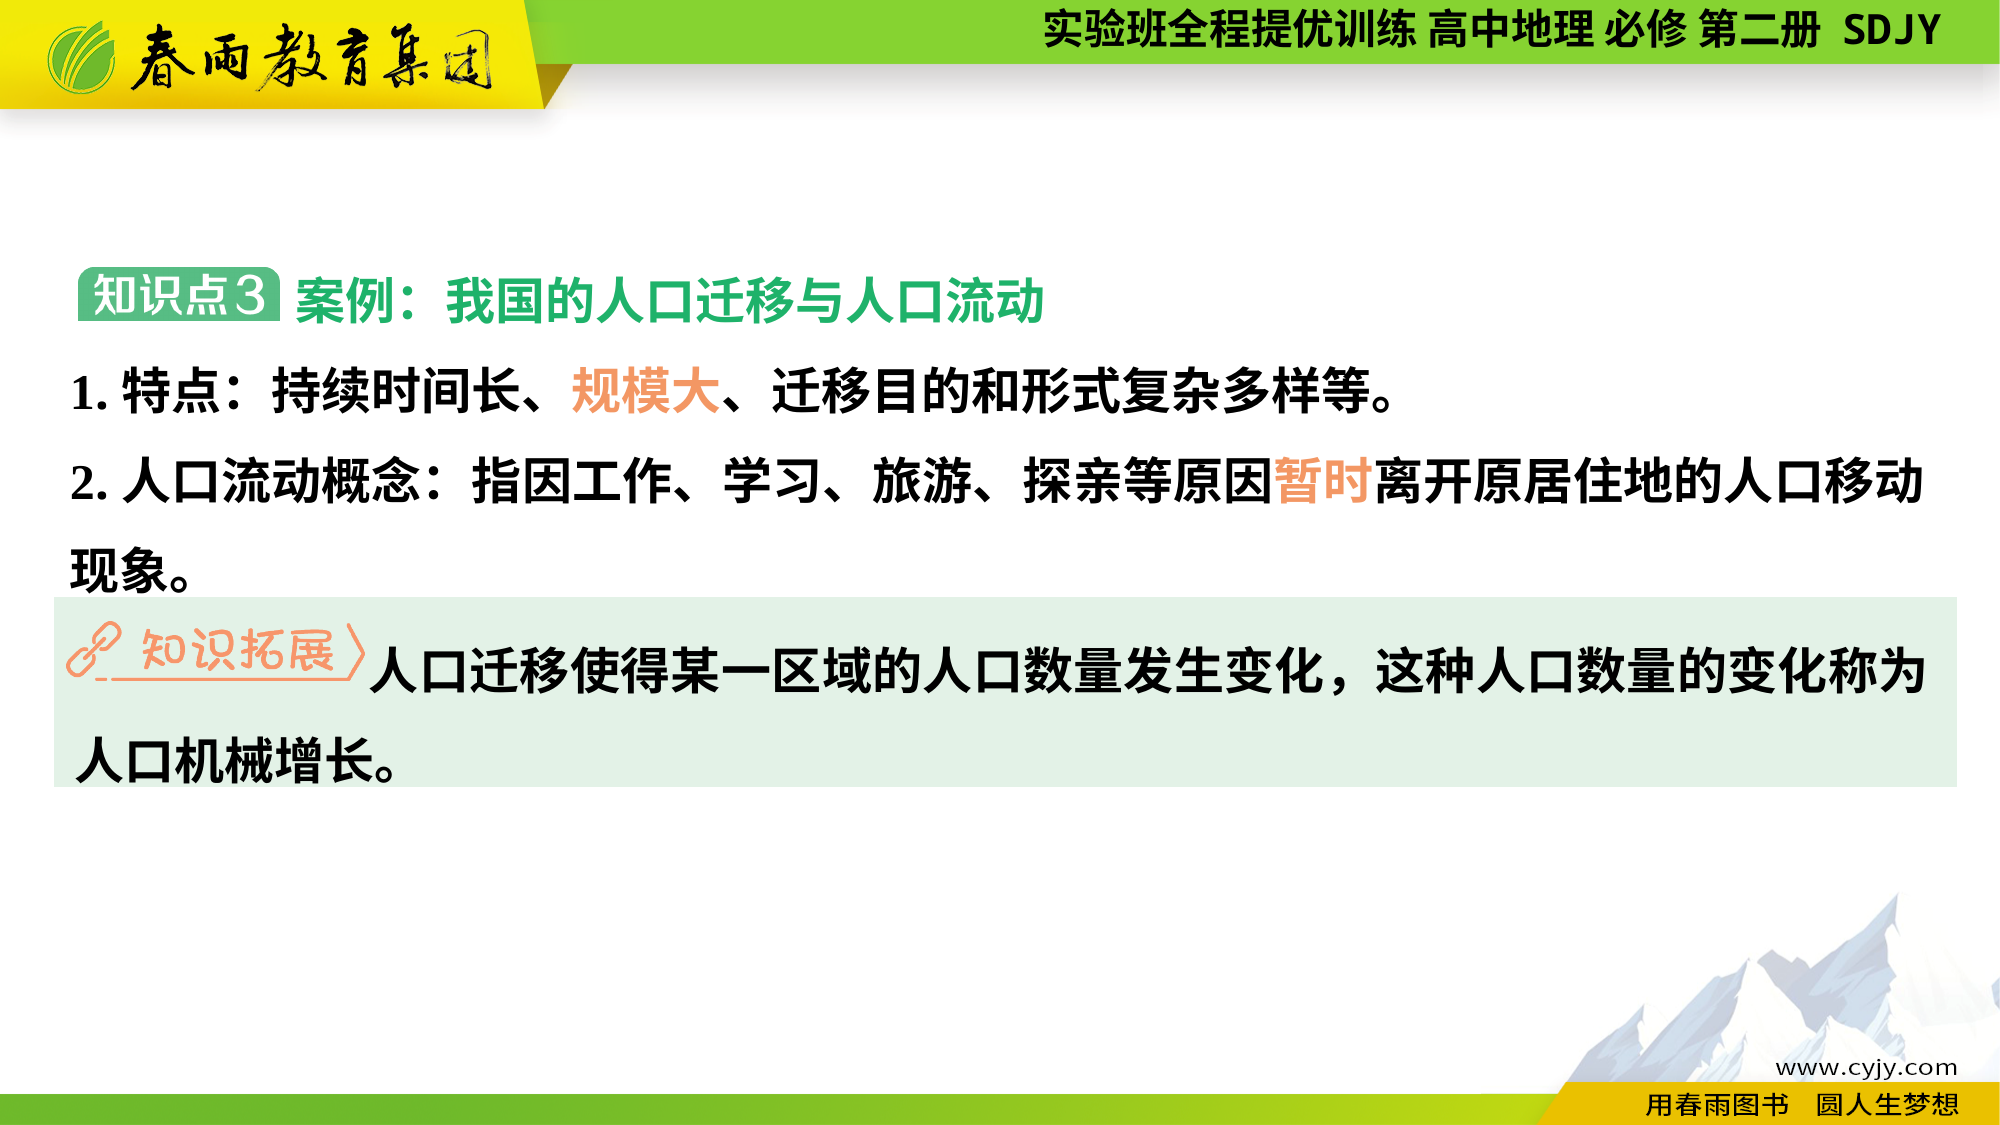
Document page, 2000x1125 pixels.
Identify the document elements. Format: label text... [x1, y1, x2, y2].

list 案例：我国的人口迁移与人口流动 1.特点：持续时间长、规模大、迁移目的和形式复杂多样等。 2.人口流动概念：指因工作、学习、旅游、探亲等原因暂时离开原居住地的人口移动现象。 [54, 231, 1939, 596]
picture [0, 0, 2000, 1125]
